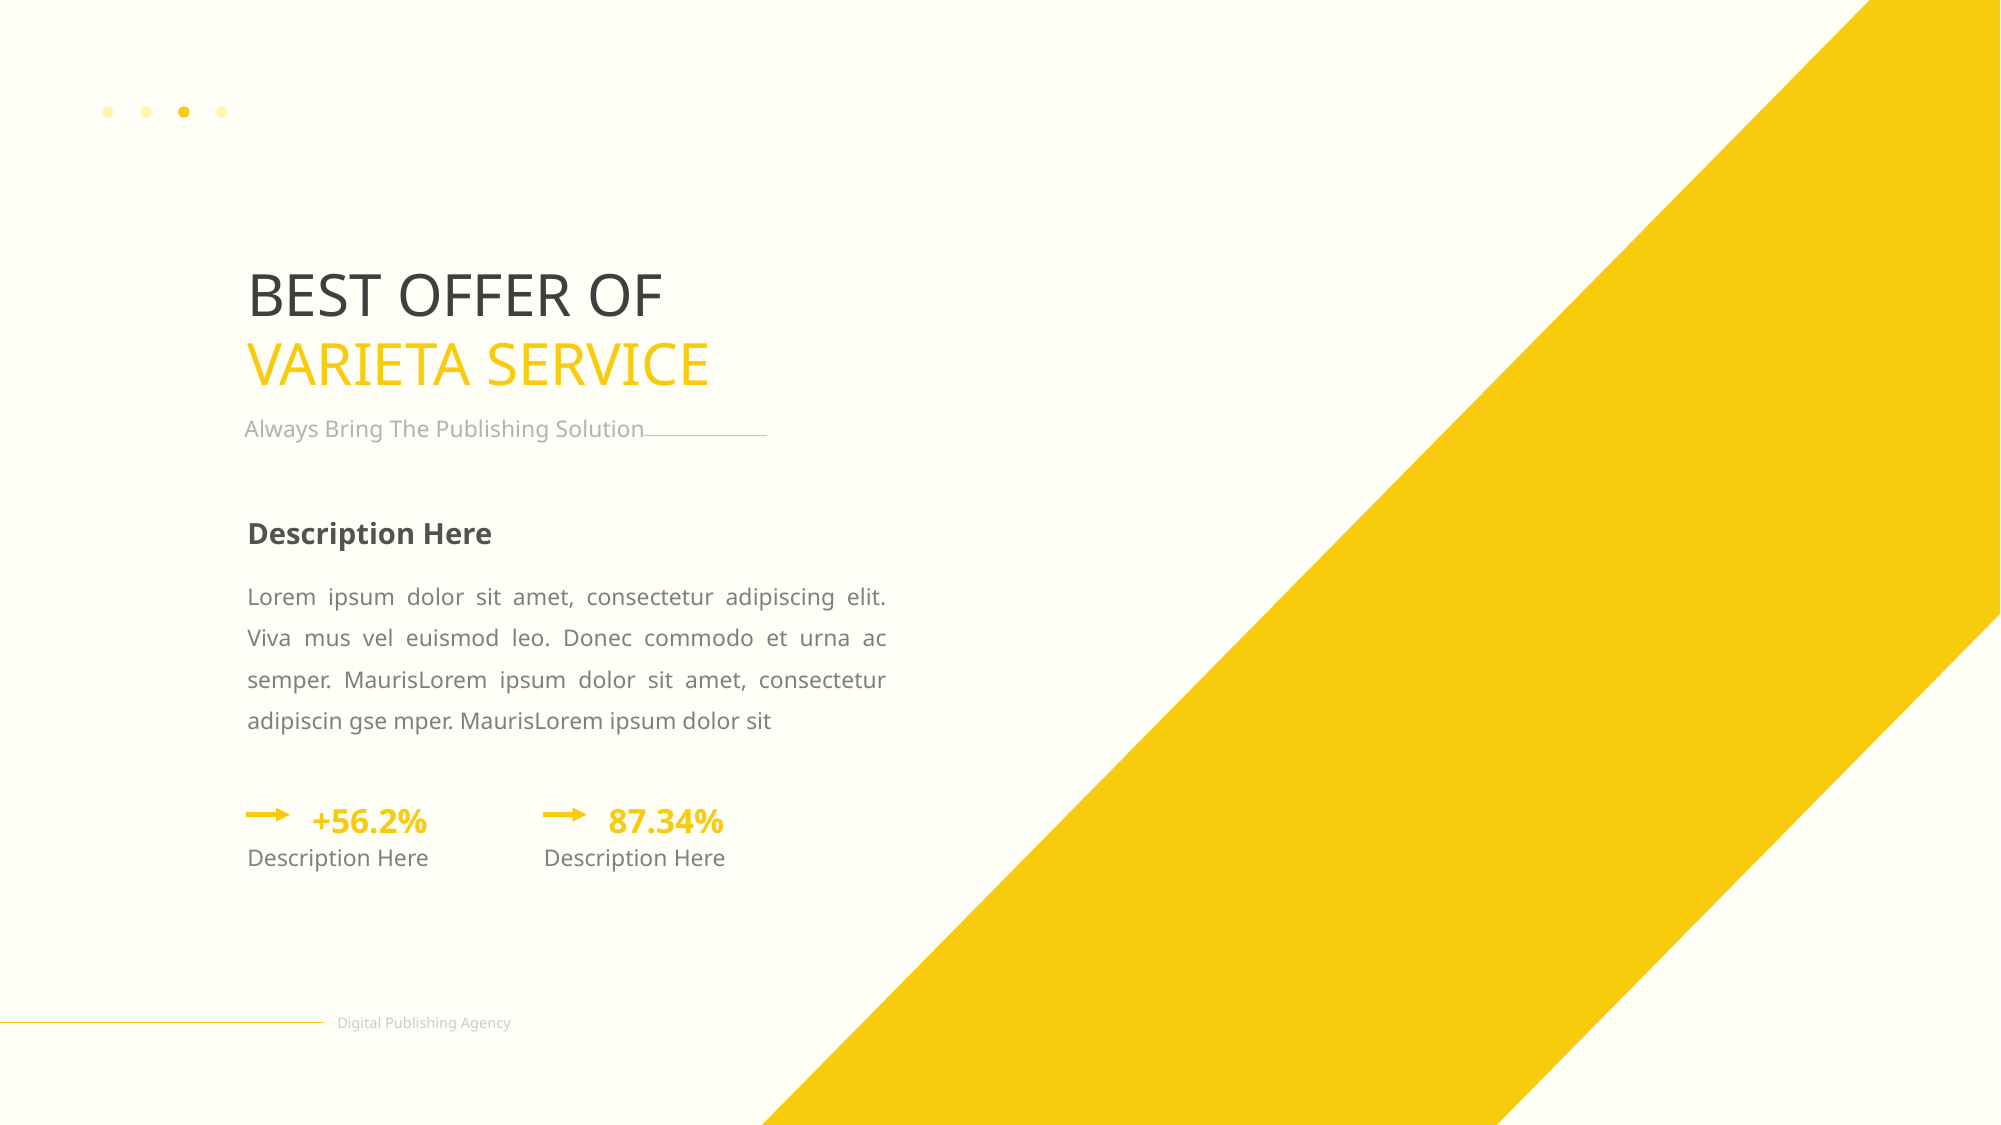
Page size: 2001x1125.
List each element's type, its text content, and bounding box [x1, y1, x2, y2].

text_box Description Here [232, 490, 601, 558]
text_box Digital Publishing Agency [322, 1006, 526, 1039]
picture [987, 0, 2000, 957]
text_box [100, 105, 115, 119]
text_box Lorem ipsum dolor sit amet, consectetur adipiscing elit. Viva mus vel euismod leo. Donec commodo et urna ac semper. MaurisLorem ipsum dolor sit amet, consectetur adipiscin gse mper. MaurisLorem ipsum dolor sit [232, 561, 903, 742]
text_box Always Bring The Publishing Solution [229, 406, 661, 449]
text_box [139, 105, 153, 119]
text_box [215, 105, 229, 119]
text_box [177, 105, 191, 119]
text_box +56.2% [297, 773, 506, 848]
text_box Description Here [529, 822, 839, 879]
text_box BEST OFFER OF VARIETA SERVICE [232, 250, 827, 405]
text_box Description Here [232, 822, 529, 879]
text_box 87.34% [593, 773, 803, 848]
